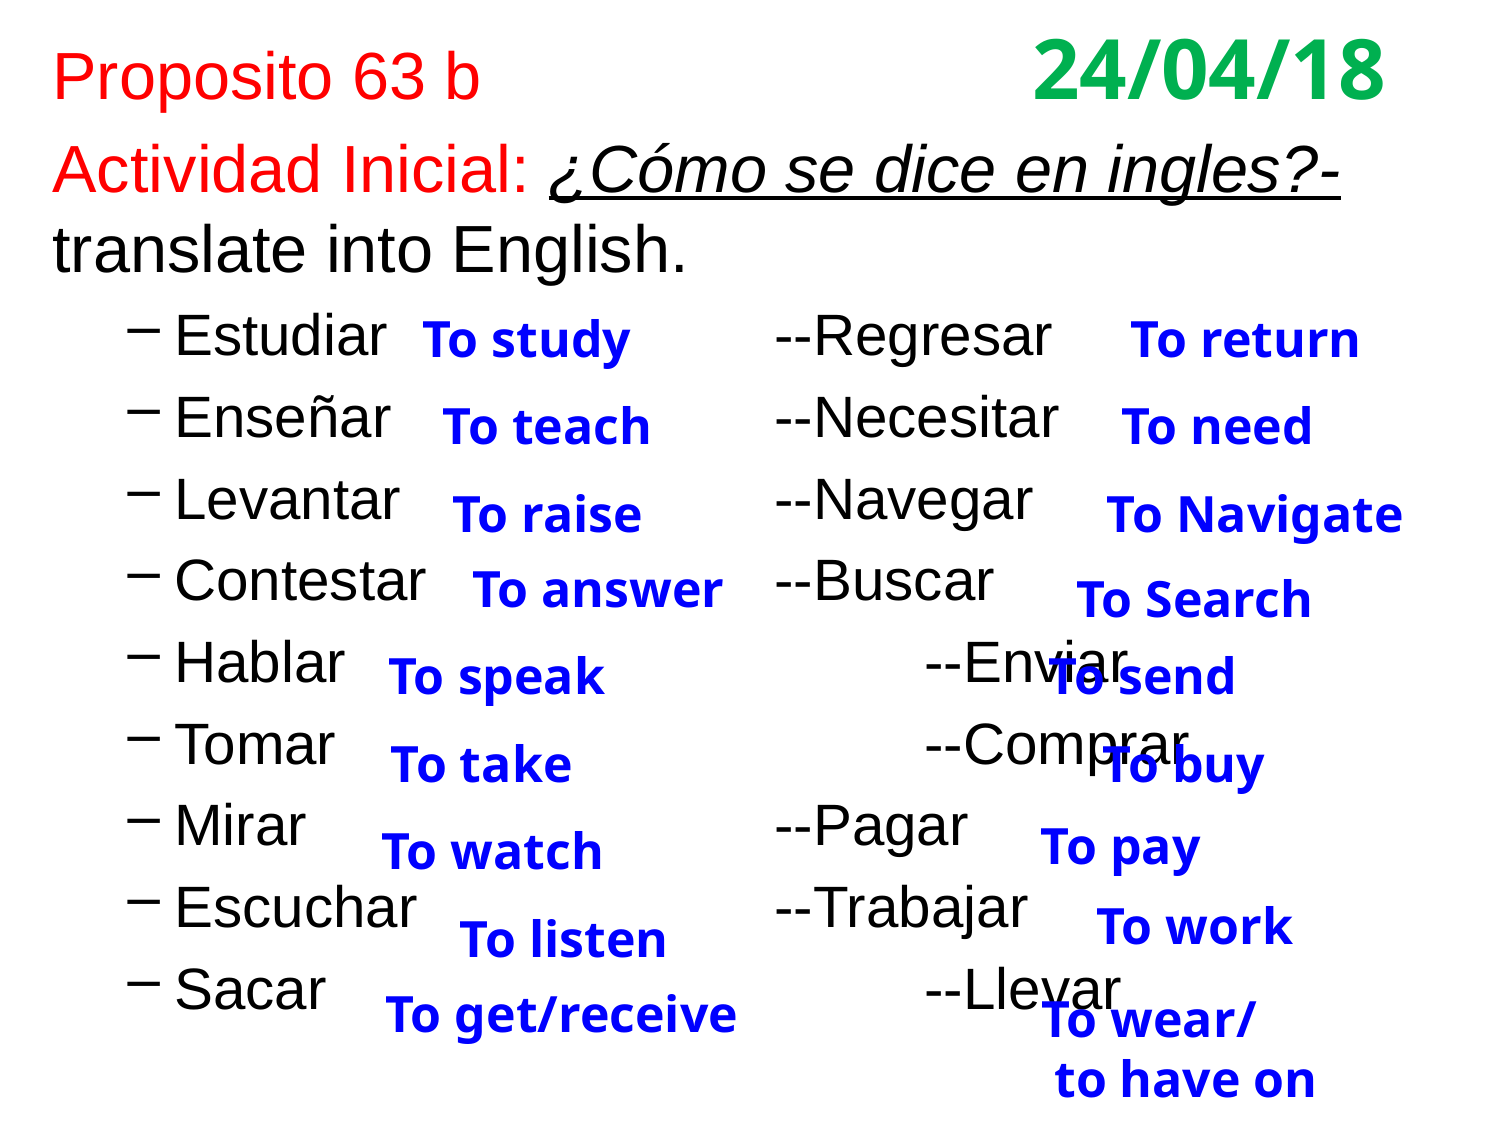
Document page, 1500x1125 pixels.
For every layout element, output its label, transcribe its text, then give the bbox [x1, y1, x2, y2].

text_box To Search [1061, 560, 1329, 635]
text_box To answer [457, 549, 740, 625]
list Proposito 63 b Actividad Inicial: ¿Cómo se dice en ingles?-translate into English. Estudiar --Regresar Enseñar --Necesitar Levantar --Navegar Contestar --Buscar Hablar --Enviar Tomar --Comprar Mirar --Pagar Escuchar --Trabajar Sacar --Llevar [37, 24, 1425, 1050]
text_box To Navigate [1091, 474, 1420, 550]
text_box To work [1081, 887, 1309, 963]
text_box To wear/ to have on [1026, 980, 1333, 1115]
text_box To study [407, 299, 683, 375]
text_box To watch [366, 812, 620, 888]
text_box To teach [427, 387, 668, 463]
text_box To pay [1025, 807, 1216, 882]
text_box To return [1116, 299, 1377, 375]
text_box To buy [1087, 724, 1281, 800]
text_box To need [1106, 387, 1329, 463]
text_box To listen [445, 899, 684, 974]
text_box To speak [373, 637, 621, 713]
text_box To get/receive [370, 974, 754, 1050]
text_box To take [375, 724, 588, 800]
text_box 24/04/18 [1017, 8, 1402, 124]
text_box To raise [437, 474, 659, 550]
text_box To send [1034, 637, 1253, 713]
